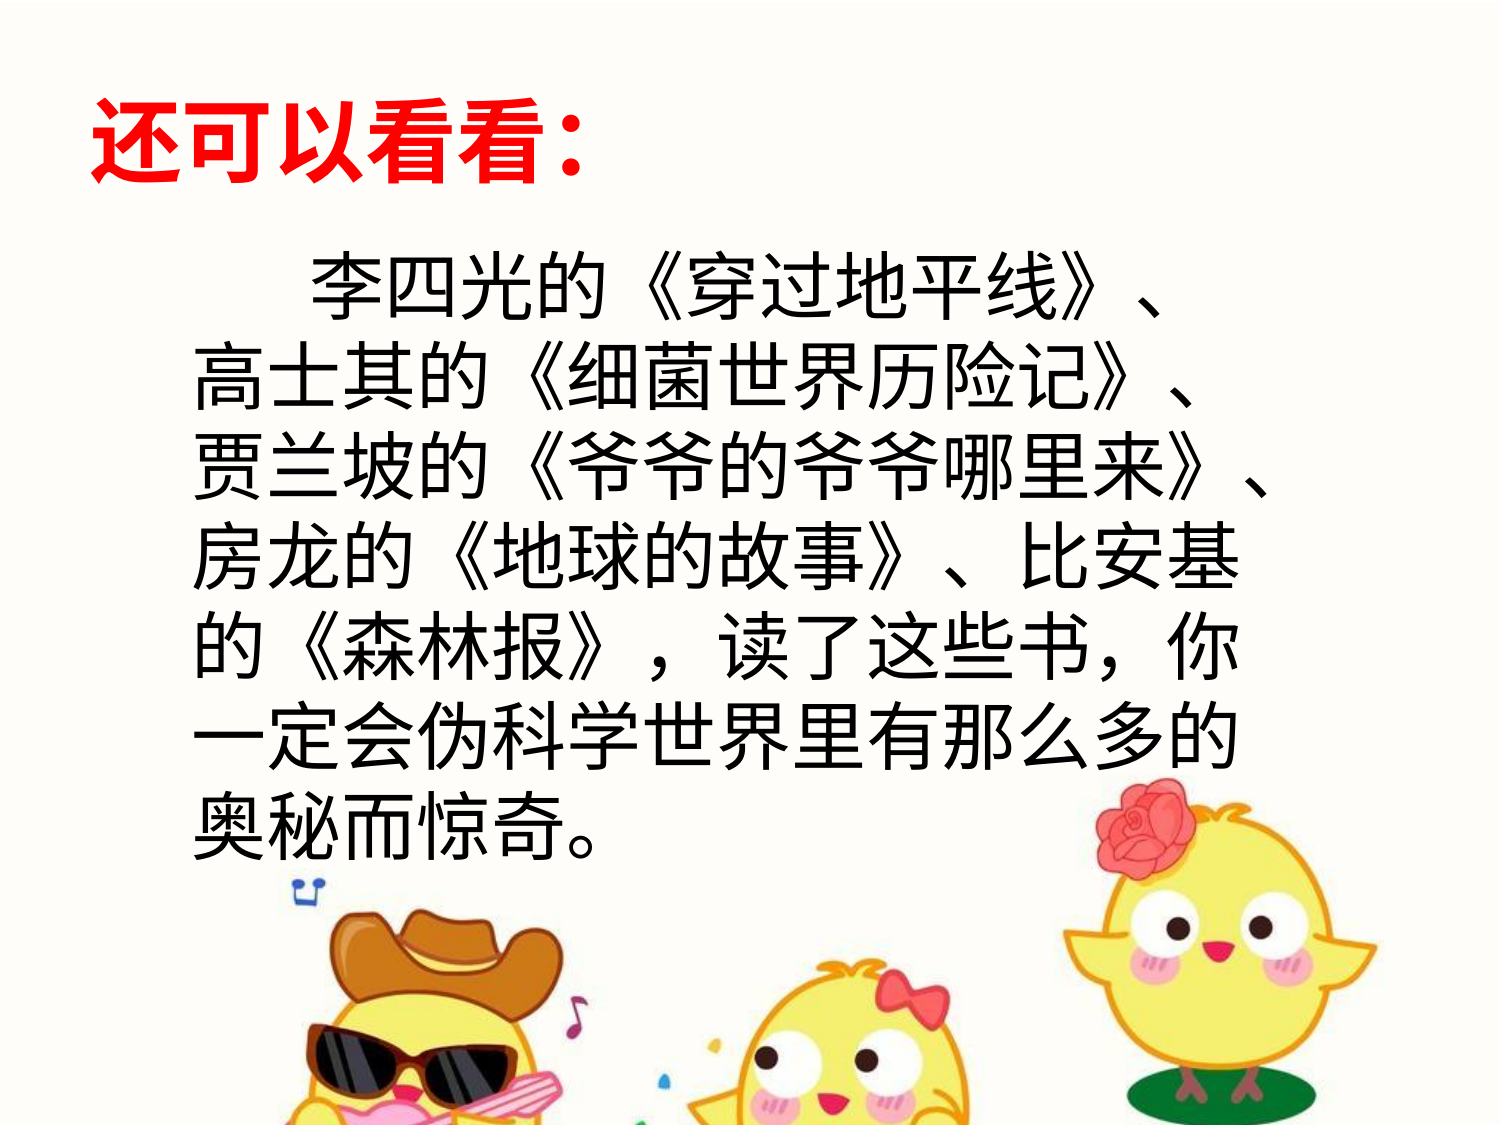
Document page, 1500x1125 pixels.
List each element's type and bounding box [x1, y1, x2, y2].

list [0, 1, 1500, 1125]
